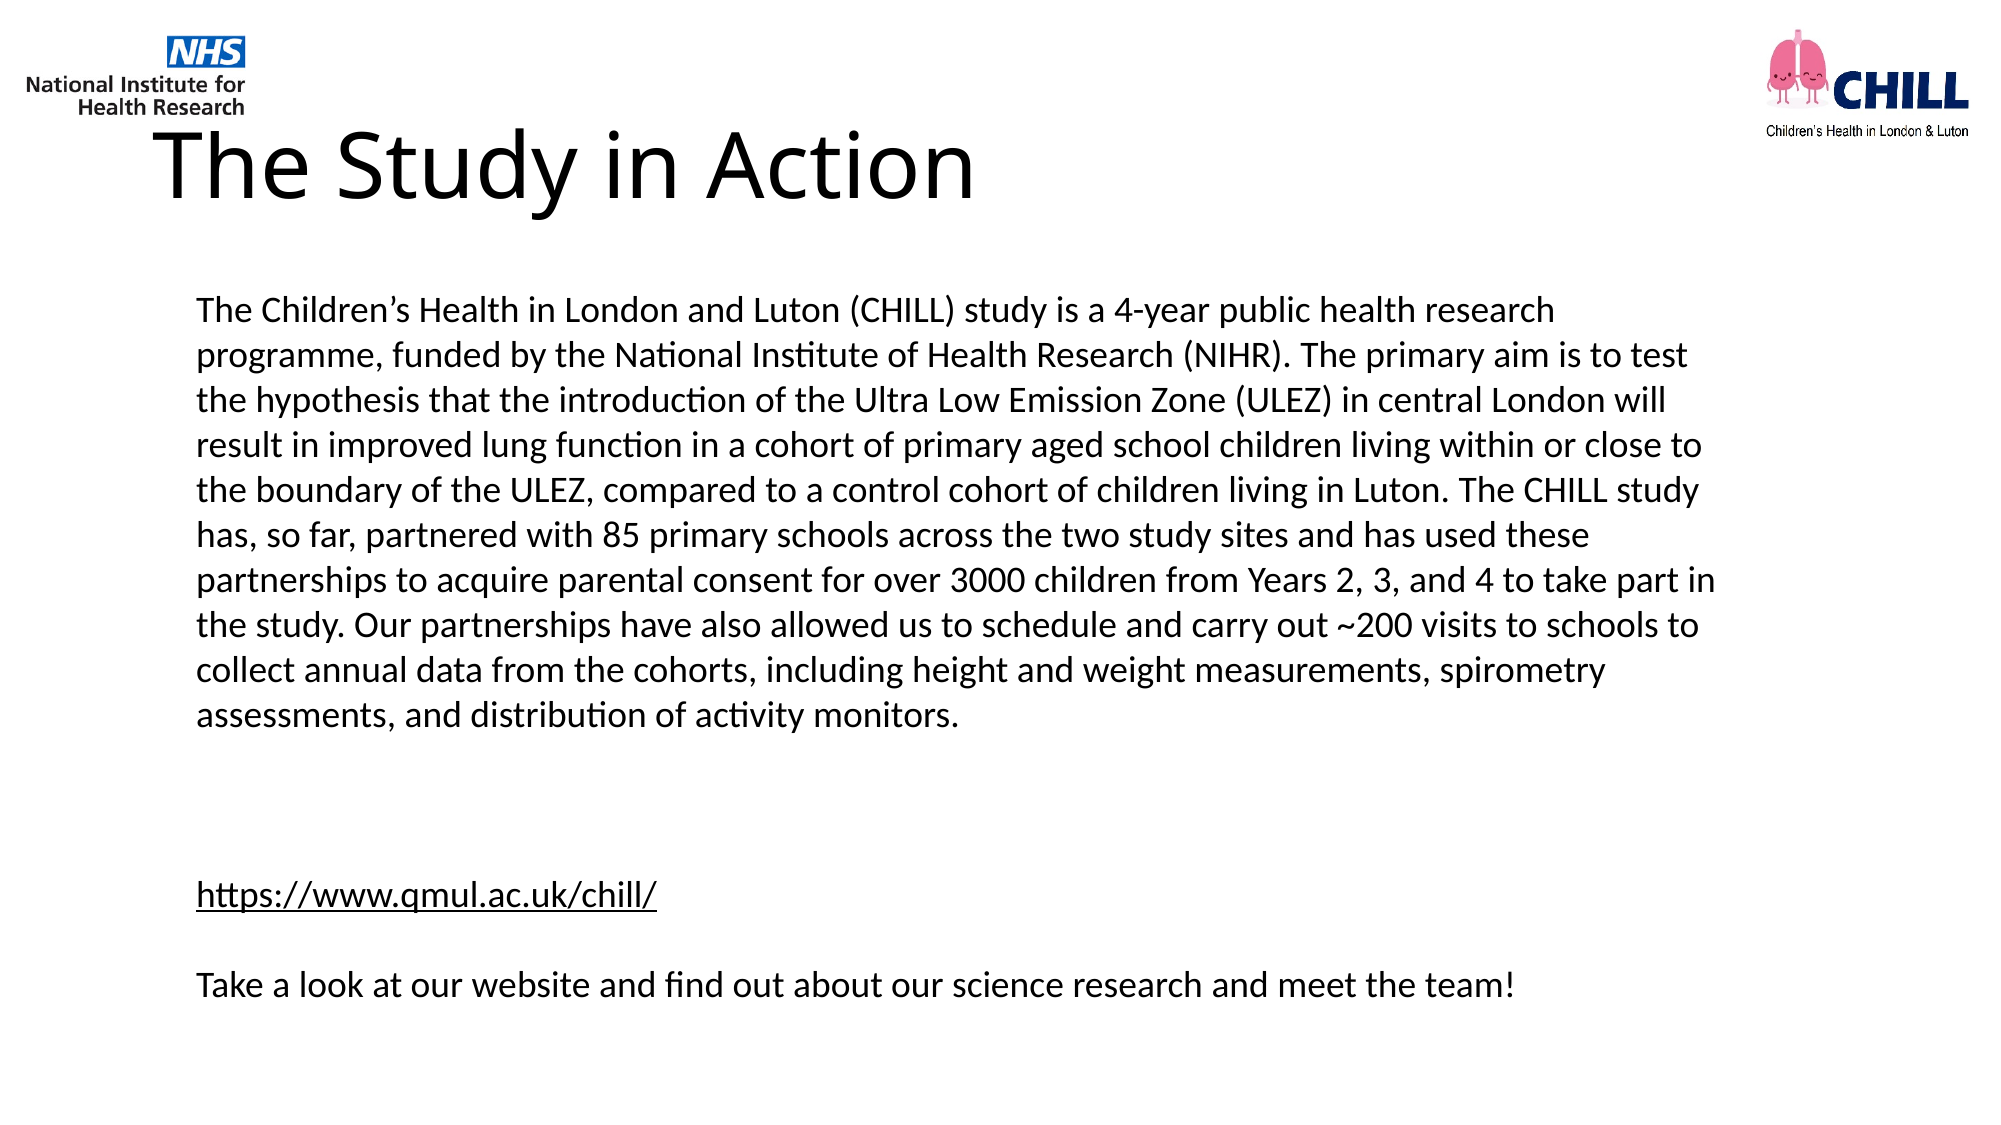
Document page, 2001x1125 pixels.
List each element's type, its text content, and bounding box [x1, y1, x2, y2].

picture [25, 35, 246, 131]
picture [1760, 27, 1975, 140]
text_box The Children’s Health in London and Luton (CHILL) study is a 4-year public health research programme, funded by the National Institute of Health Research (NIHR). The primary aim is to test the hypothesis that the introduction of the Ultra Low Emission Zone (ULEZ) in central London will result in improved lung function in a cohort of primary aged school children living within or close to the boundary of the ULEZ, compared to a control cohort of children living in Luton. The CHILL study has, so far, partnered with 85 primary schools across the two study sites and has used these partnerships to acquire parental consent for over 3000 children from Years 2, 3, and 4 to take part in the study. Our partnerships have also allowed us to schedule and carry out ~200 visits to schools to collect annual data from the cohorts, including height and weight measurements, spirometry assessments, and distribution of activity monitors. https://www.qmul.ac.uk/chill/ Take a look at our website and find out about our science research and meet the team! [181, 277, 1761, 1012]
title The Study in Action [137, 59, 1863, 278]
